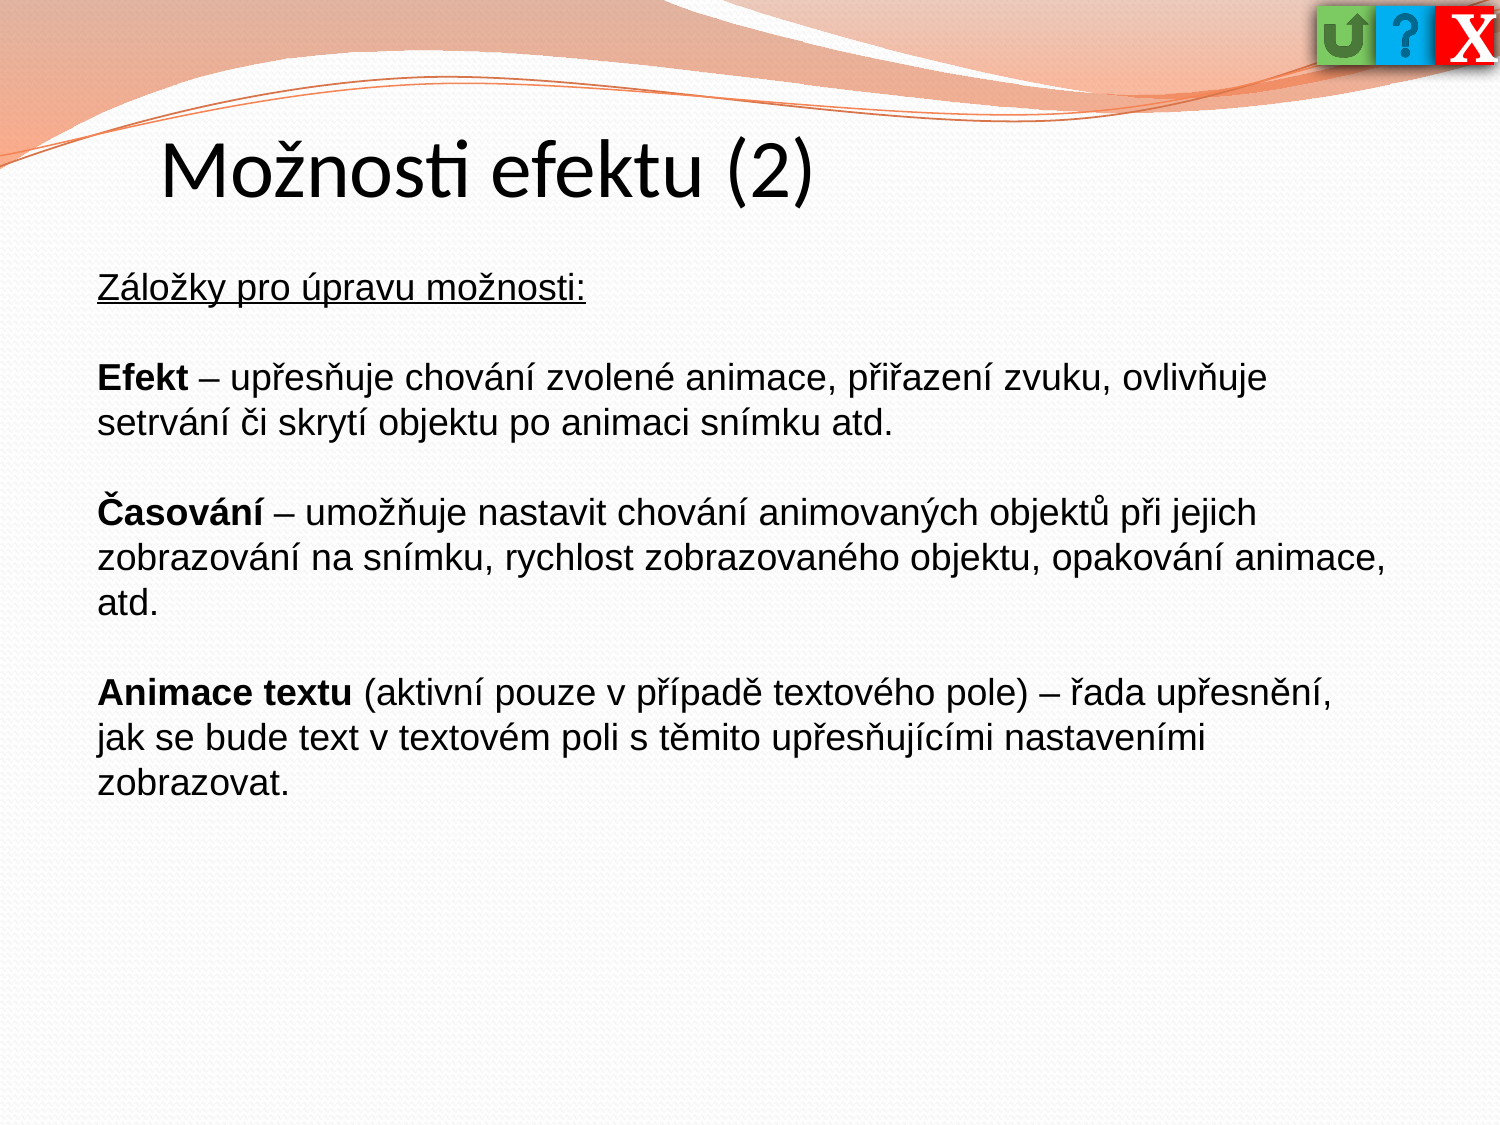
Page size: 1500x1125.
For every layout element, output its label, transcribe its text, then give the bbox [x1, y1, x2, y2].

title Možnosti efektu (2) [159, 125, 1435, 214]
text_box Záložky pro úpravu možnosti: Efekt – upřesňuje chování zvolené animace, přiřazení zvuku, ovlivňuje setrvání či skrytí objektu po animaci snímku atd. Časování – umožňuje nastavit chování animovaných objektů při jejich zobrazování na snímku, rychlost zobrazovaného objektu, opakování animace, atd. Animace textu (aktivní pouze v případě textového pole) – řada upřesnění, jak se bude text v textovém poli s těmito upřesňujícími nastaveními zobrazovat. [82, 255, 1404, 811]
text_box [1316, 5, 1495, 66]
